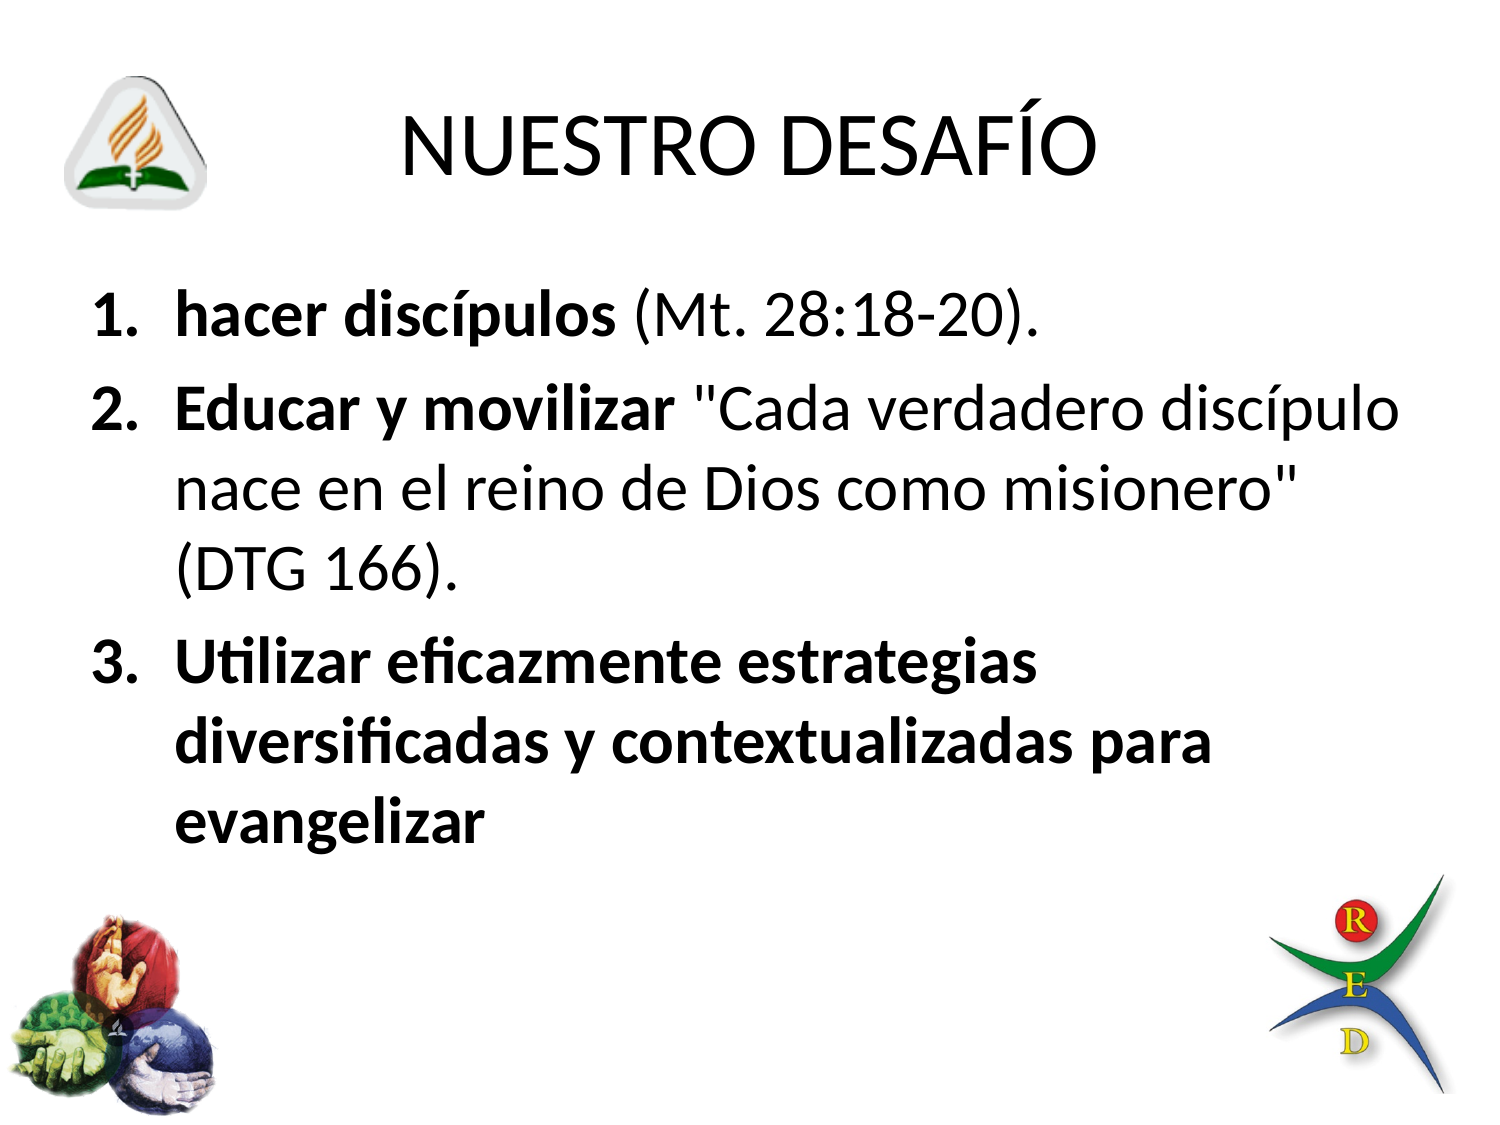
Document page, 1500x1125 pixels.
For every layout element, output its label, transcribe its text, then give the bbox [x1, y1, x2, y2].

title NUESTRO DESAFÍO [75, 45, 1425, 233]
picture [5, 909, 219, 1118]
picture [1244, 873, 1471, 1095]
list hacer discípulos (Mt. 28:18-20). Educar y movilizar "Cada verdadero discípulo nace en el reino de Dios como misionero" (DTG 166). Utilizar eficazmente estrategias diversificadas y contextualizadas para evangelizar [75, 262, 1425, 1005]
picture [64, 76, 207, 221]
